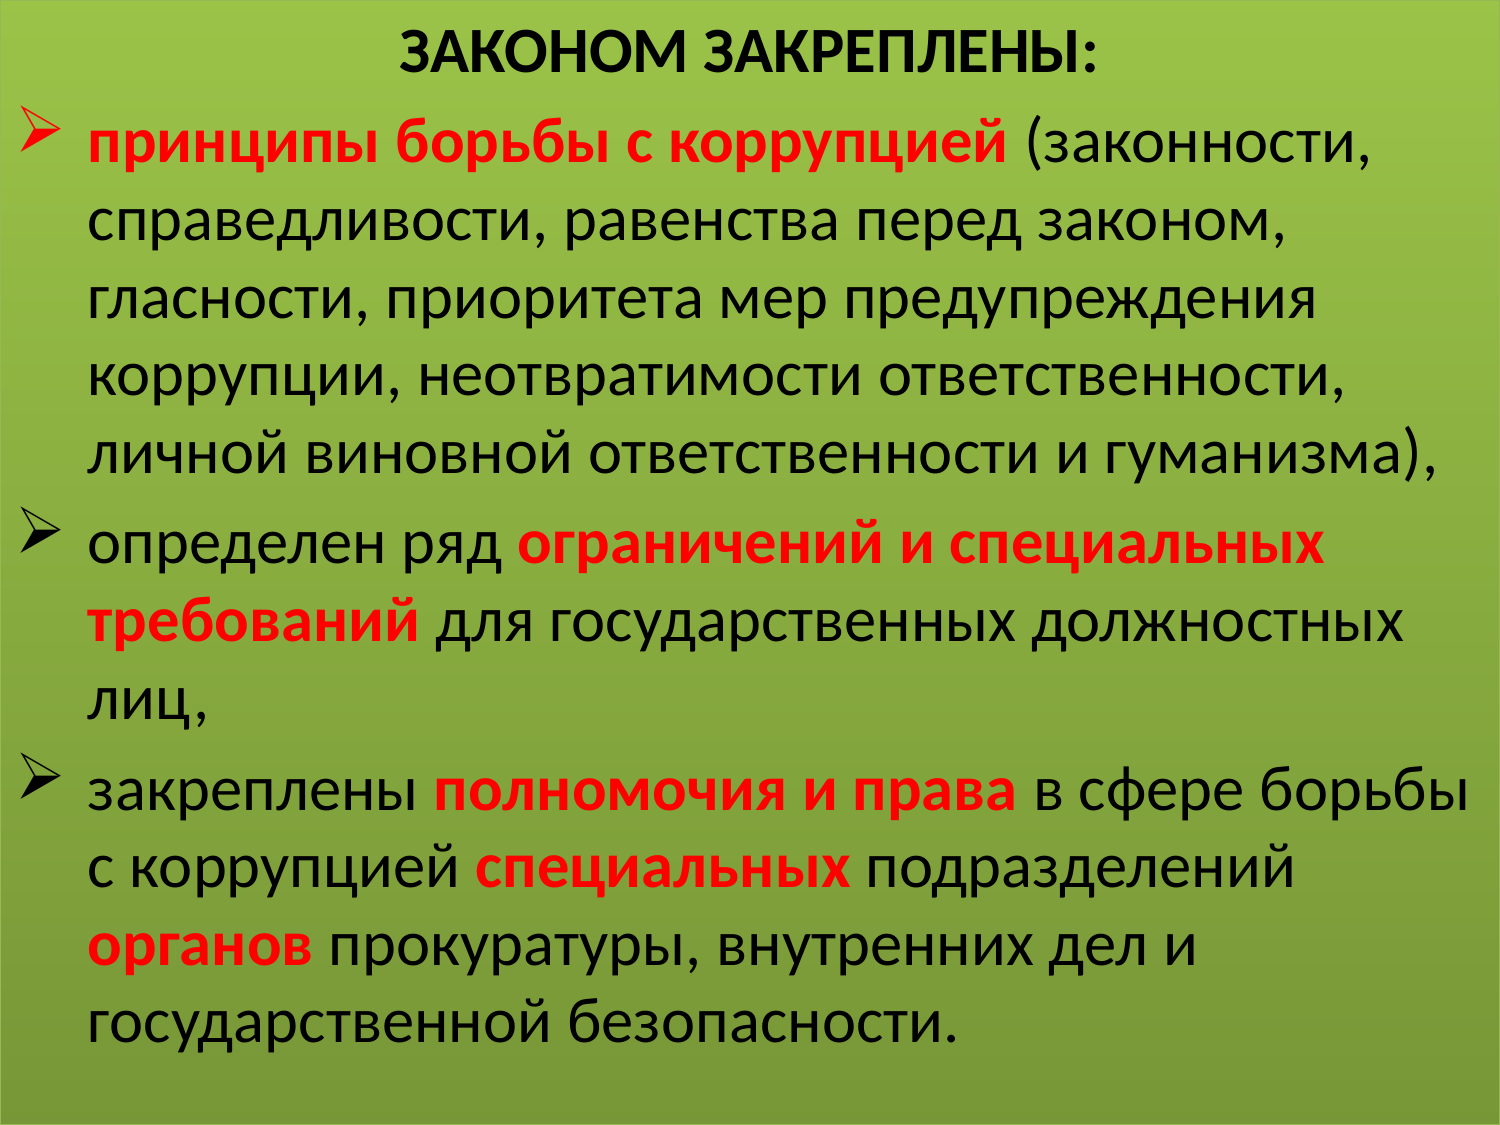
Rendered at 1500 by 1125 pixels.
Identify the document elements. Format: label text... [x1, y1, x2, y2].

subtitle ЗАКОНОМ ЗАКРЕПЛЕНЫ: принципы борьбы с коррупцией (законности, справедливости, равенства перед законом, гласности, приоритета мер предупреждения коррупции, неотвратимости ответственности, личной виновной ответственности и гуманизма), определен ряд ограничений и специальных требований для государственных должностных лиц, закреплены полномочия и права в сфере борьбы с коррупцией специальных подразделений органов прокуратуры, внутренних дел и государственной безопасности. [0, 0, 1500, 1125]
